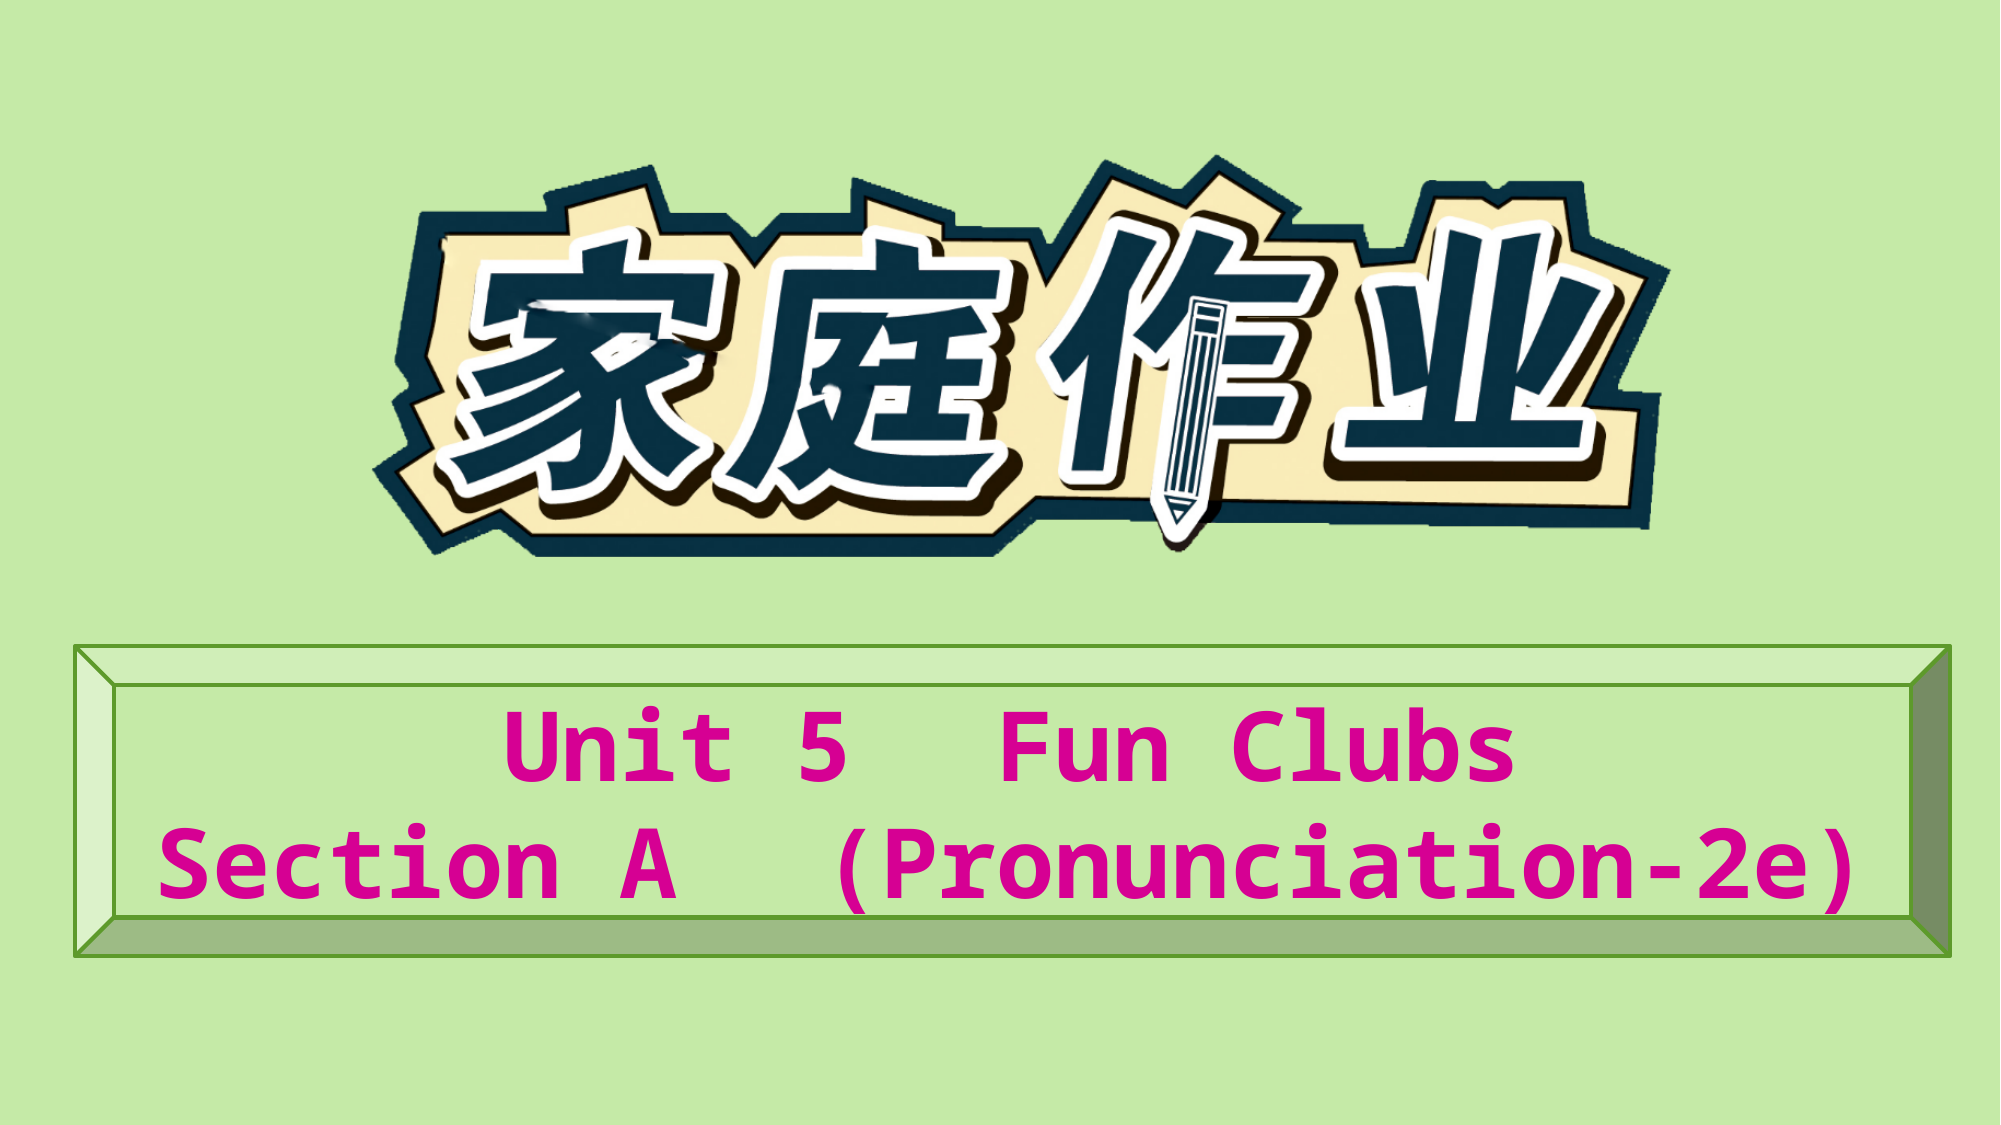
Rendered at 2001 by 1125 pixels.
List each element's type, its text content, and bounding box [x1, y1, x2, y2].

picture [369, 87, 1675, 644]
text_box Unit 5 Fun Clubs Section A (Pronunciation-2e) [73, 644, 1952, 958]
